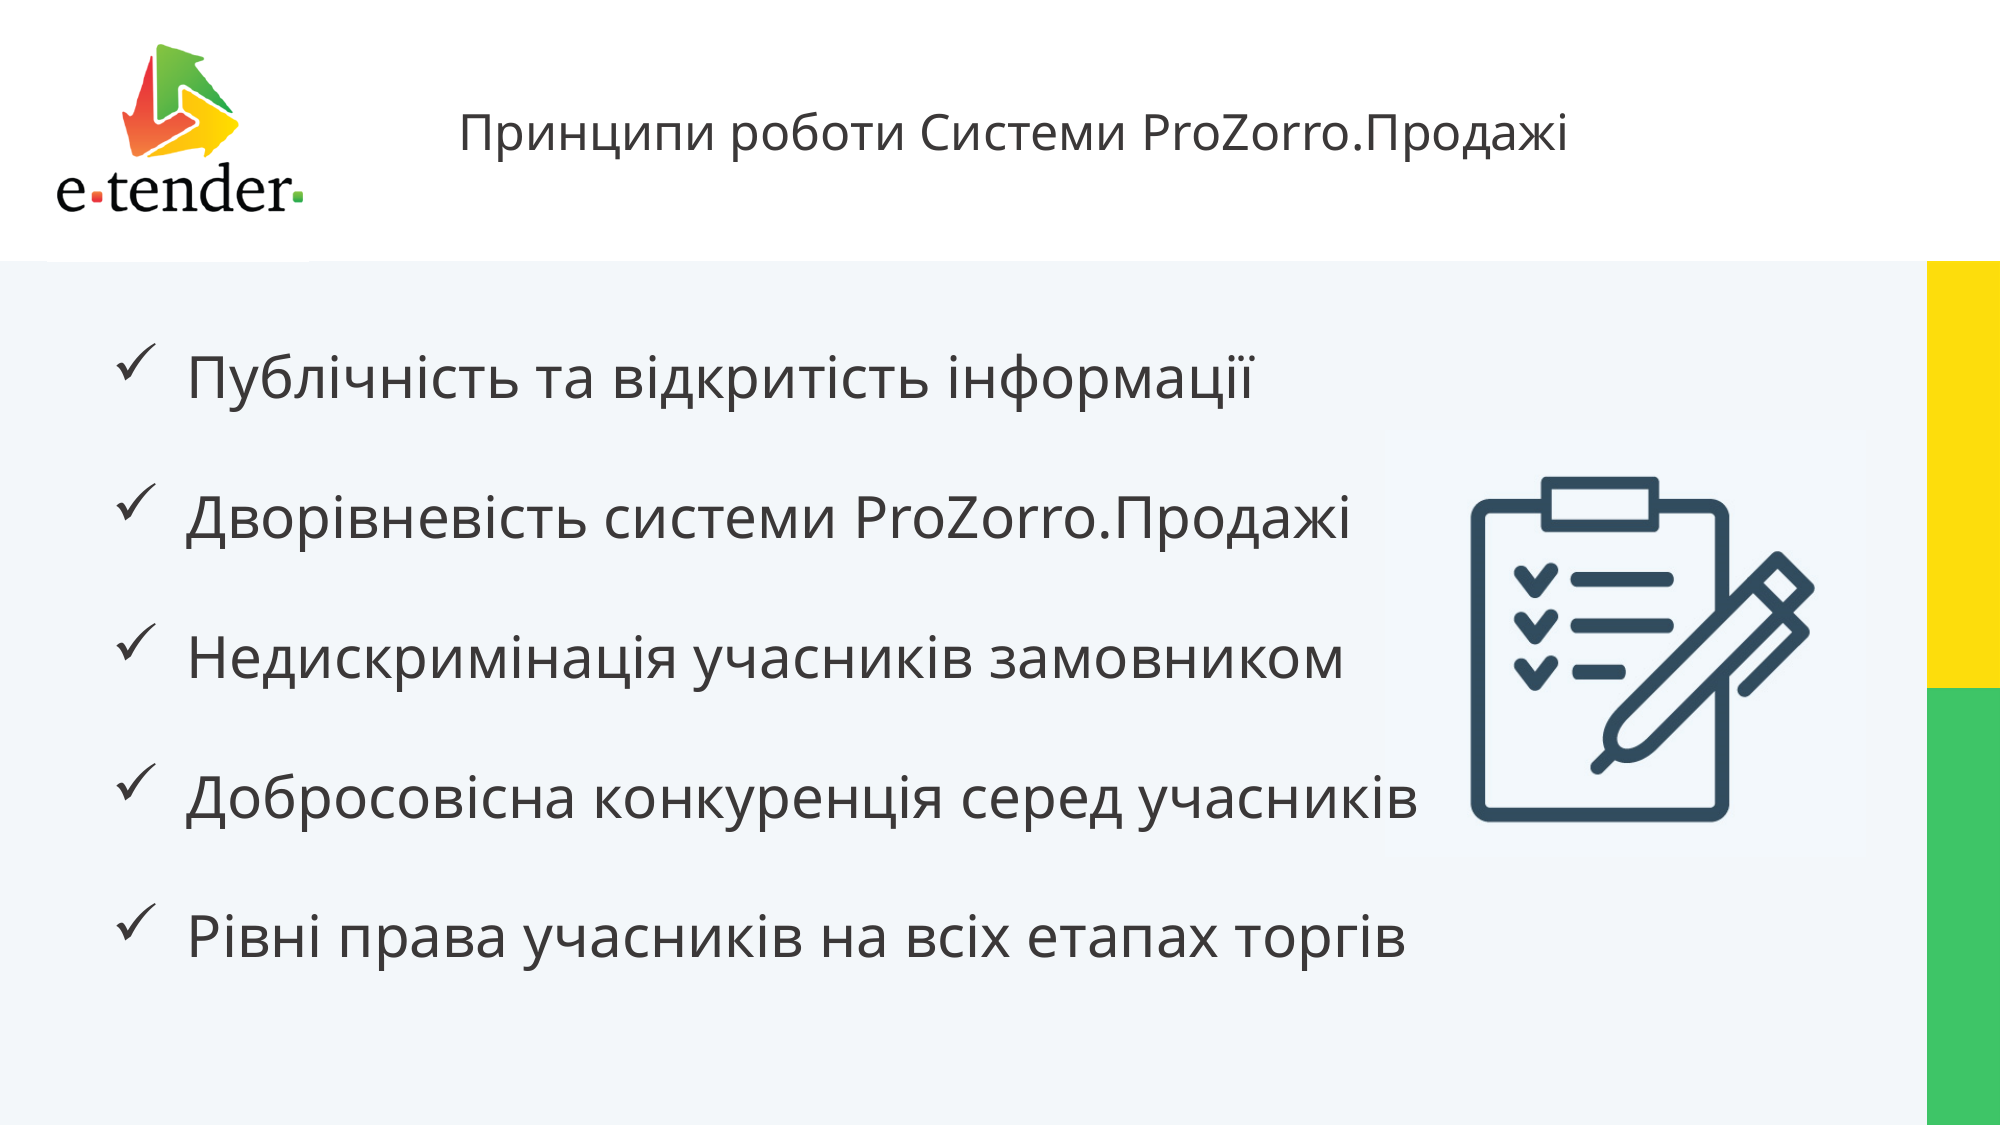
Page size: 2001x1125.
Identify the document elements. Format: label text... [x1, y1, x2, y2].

picture [0, 0, 2000, 1125]
text_box Принципи роботи Системи ProZorro.Продажі [443, 93, 1585, 168]
